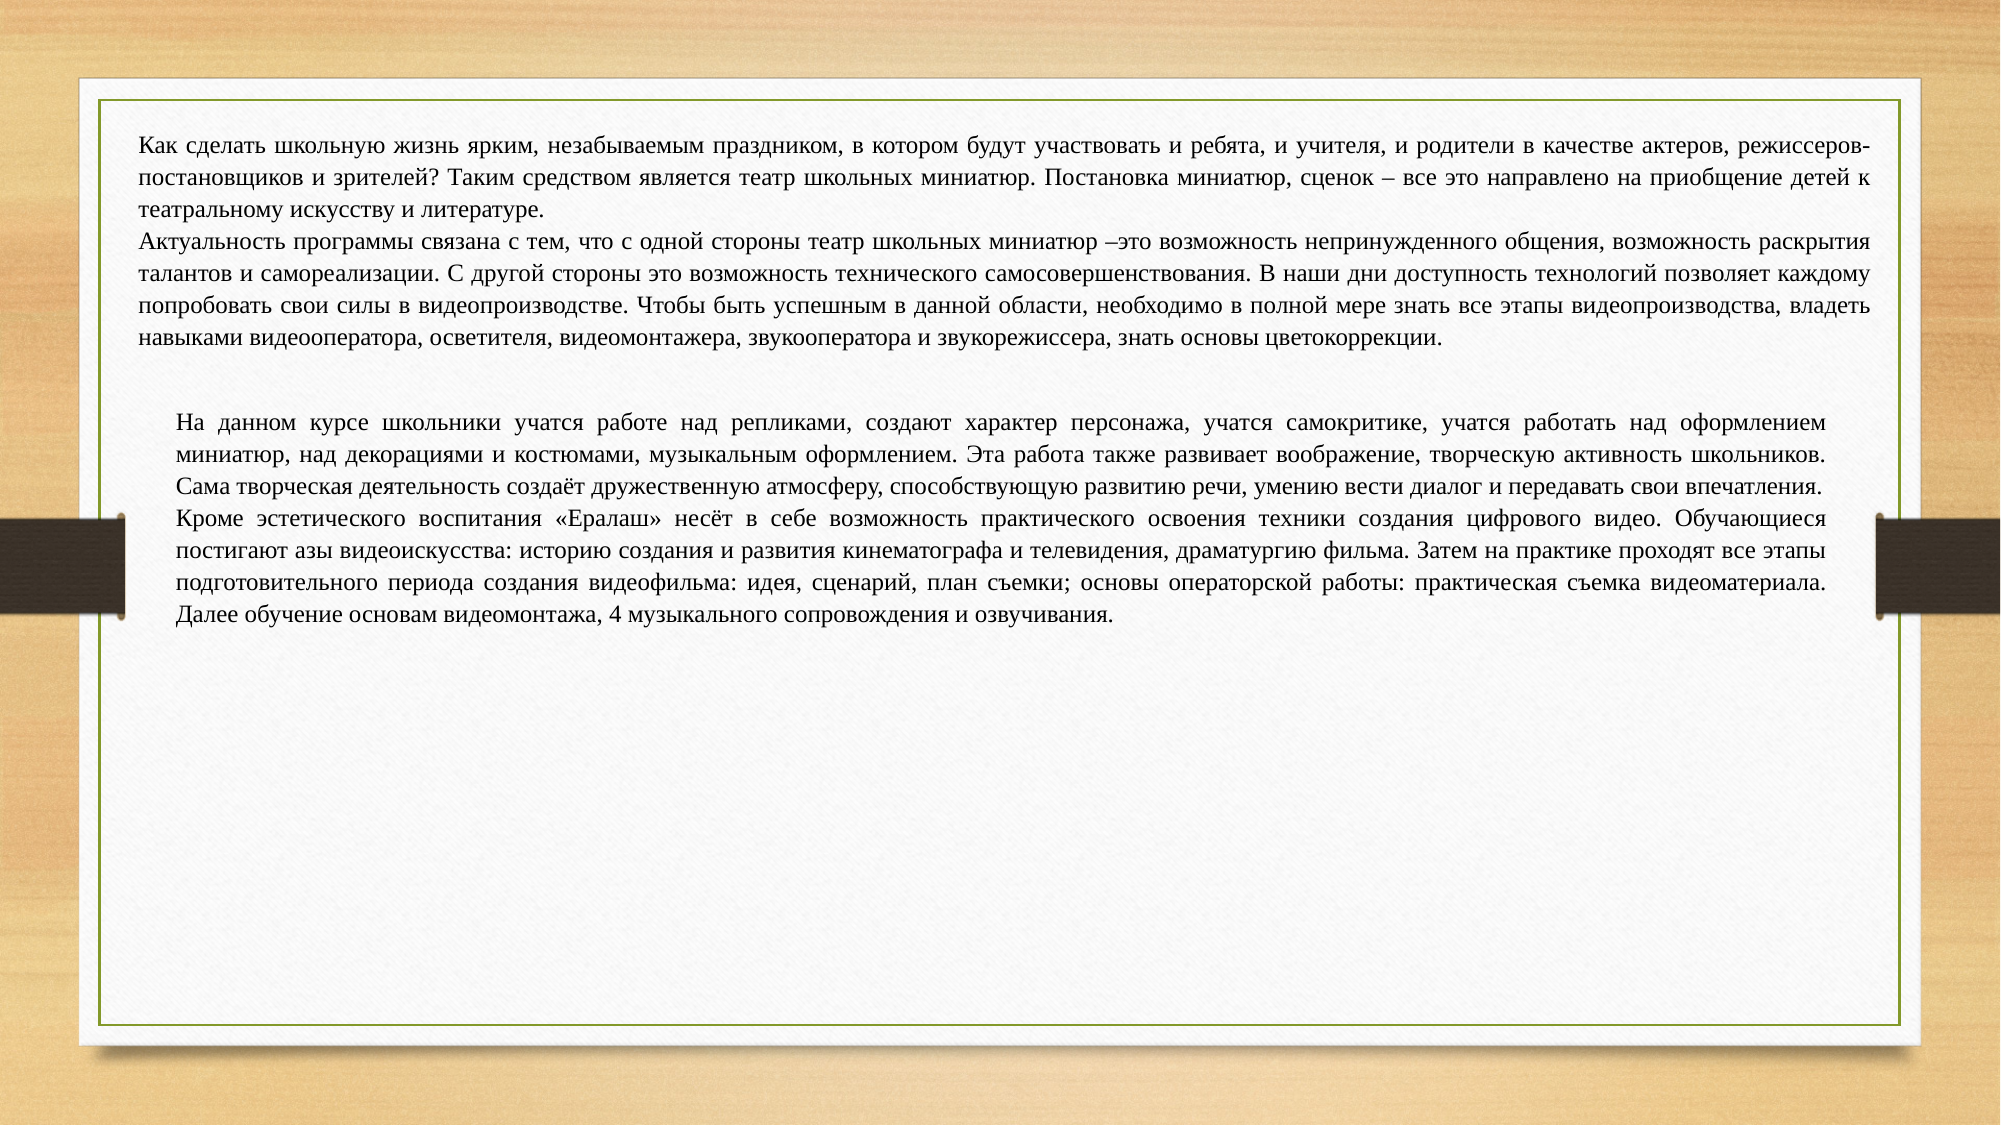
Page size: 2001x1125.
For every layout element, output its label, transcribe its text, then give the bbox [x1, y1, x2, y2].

text_box Как сделать школьную жизнь ярким, незабываемым праздником, в котором будут участвовать и ребята, и учителя, и родители в качестве актеров, режиссеров-постановщиков и зрителей? Таким средством является театр школьных миниатюр. Постановка миниатюр, сценок – все это направлено на приобщение детей к театральному искусству и литературе. Актуальность программы связана с тем, что с одной стороны театр школьных миниатюр –это возможность непринужденного общения, возможность раскрытия талантов и самореализации. С другой стороны это возможность технического самосовершенствования. В наши дни доступность технологий позволяет каждому попробовать свои силы в видеопроизводстве. Чтобы быть успешным в данной области, необходимо в полной мере знать все этапы видеопроизводства, владеть навыками видеооператора, осветителя, видеомонтажера, звукооператора и звукорежиссера, знать основы цветокоррекции. [123, 119, 1888, 358]
picture [0, 0, 2001, 1125]
text_box На данном курсе школьники учатся работе над репликами, создают характер персонажа, учатся самокритике, учатся работать над оформлением миниатюр, над декорациями и костюмами, музыкальным оформлением. Эта работа также развивает воображение, творческую активность школьников. Сама творческая деятельность создаёт дружественную атмосферу, способствующую развитию речи, умению вести диалог и передавать свои впечатления. Кроме эстетического воспитания «Ералаш» несёт в себе возможность практического освоения техники создания цифрового видео. Обучающиеся постигают азы видеоискусства: историю создания и развития кинематографа и телевидения, драматургию фильма. Затем на практике проходят все этапы подготовительного периода создания видеофильма: идея, сценарий, план съемки; основы операторской работы: практическая съемка видеоматериала. Далее обучение основам видеомонтажа, 4 музыкального сопровождения и озвучивания. [161, 395, 1844, 635]
